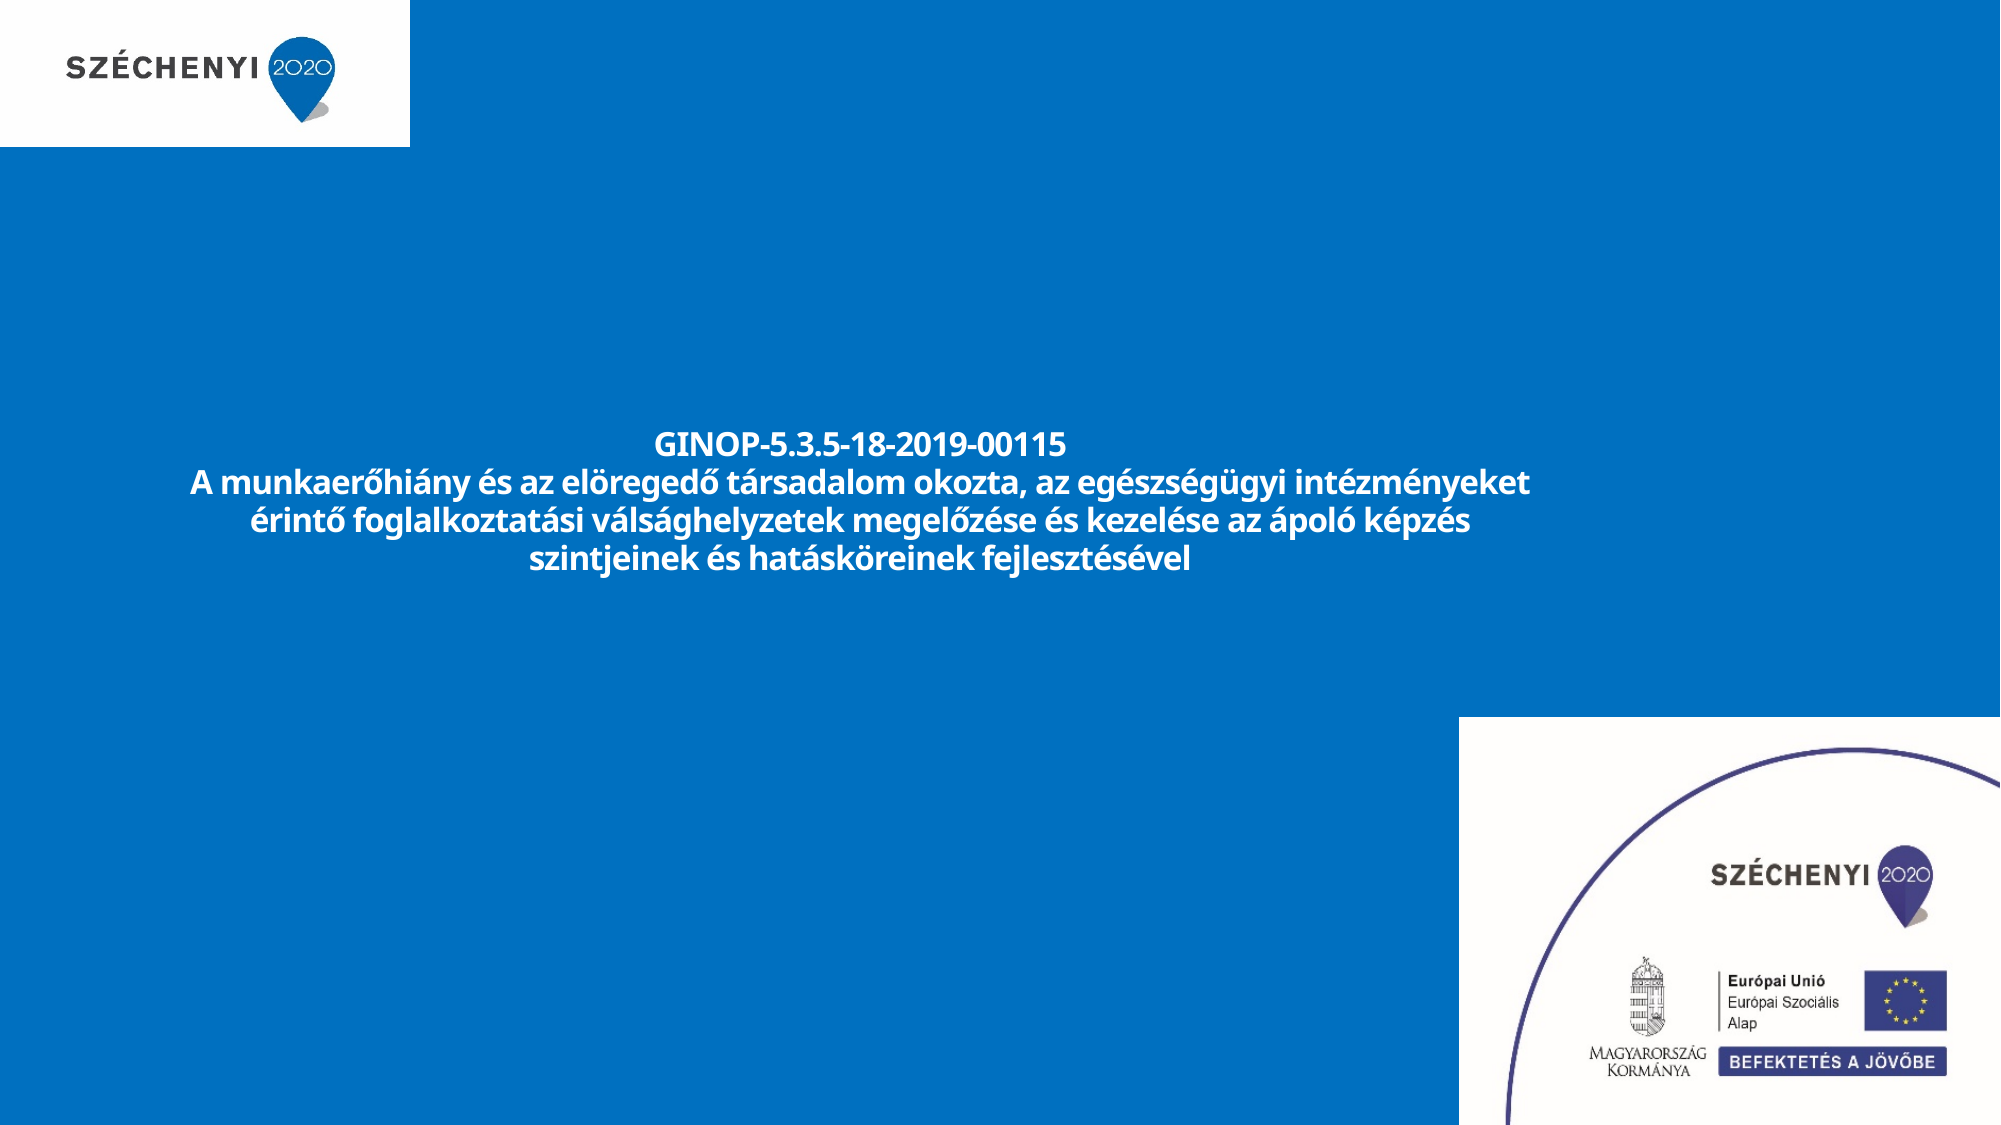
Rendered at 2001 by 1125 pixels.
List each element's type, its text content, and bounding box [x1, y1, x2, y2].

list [0, 0, 410, 147]
picture [1459, 717, 2000, 1125]
title GINOP-5.3.5-18-2019-00115 A munkaerőhiány és az elöregedő társadalom okozta, az egészségügyi intézményeket érintő foglalkoztatási válsághelyzetek megelőzése és kezelése az ápoló képzés szintjeinek és hatásköreinek fejlesztésével [160, 418, 1561, 667]
